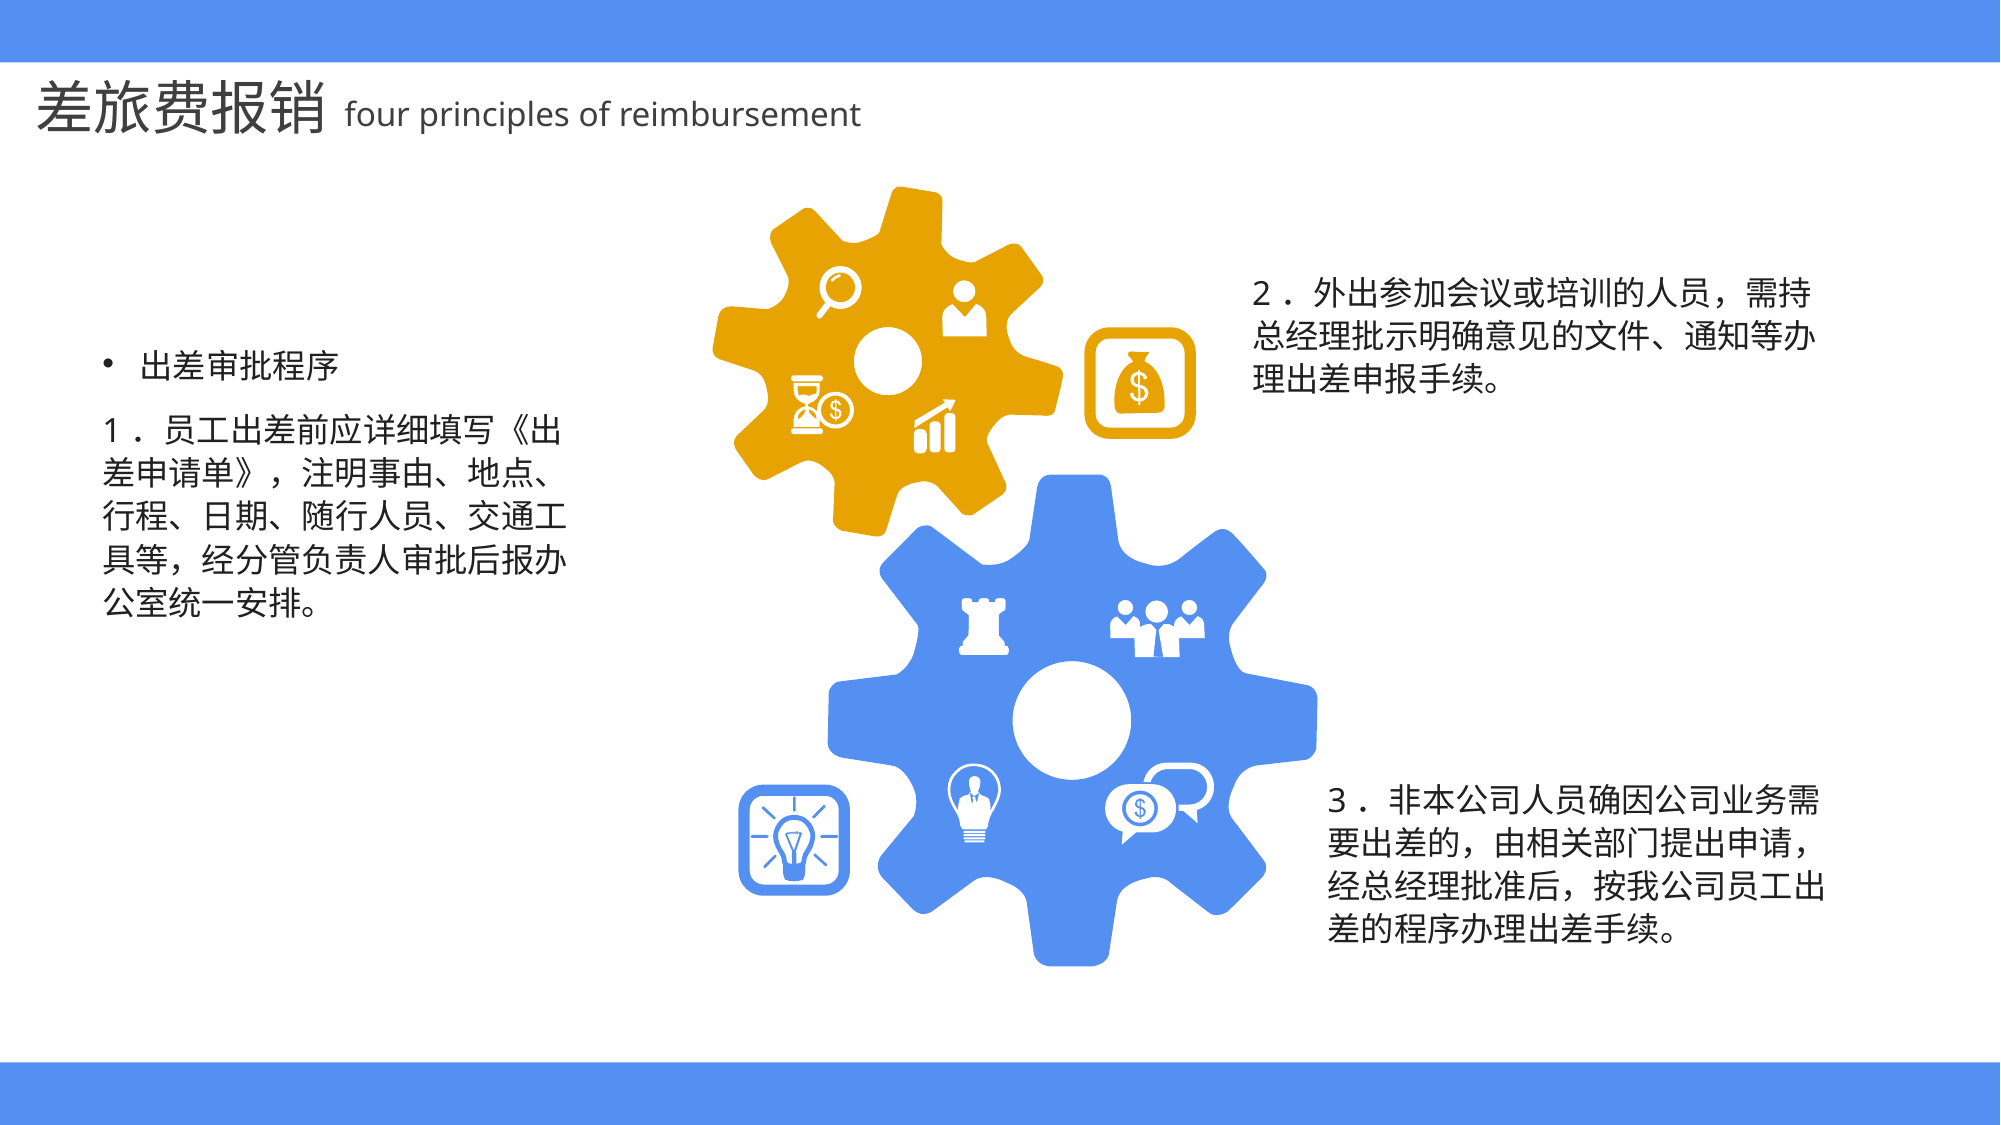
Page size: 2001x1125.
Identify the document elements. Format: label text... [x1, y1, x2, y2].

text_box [710, 185, 1065, 539]
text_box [744, 790, 827, 891]
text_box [827, 474, 1318, 967]
text_box 3．非本公司人员确因公司业务需要出差的，由相关部门提出申请，经总经理批准后，按我公司员工出差的程序办理出差手续。 [1312, 770, 1867, 1125]
text_box 出差审批程序 1．员工出差前应详细填写《出差申请单》，注明事由、地点、行程、日期、随行人员、交通工具等，经分管负责人审批后报办公室统一安排。 [87, 336, 609, 1074]
text_box 2．外出参加会议或培训的人员，需持总经理批示明确意见的文件、通知等办理出差申报手续。 [1237, 263, 1860, 1001]
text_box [1089, 332, 1191, 434]
